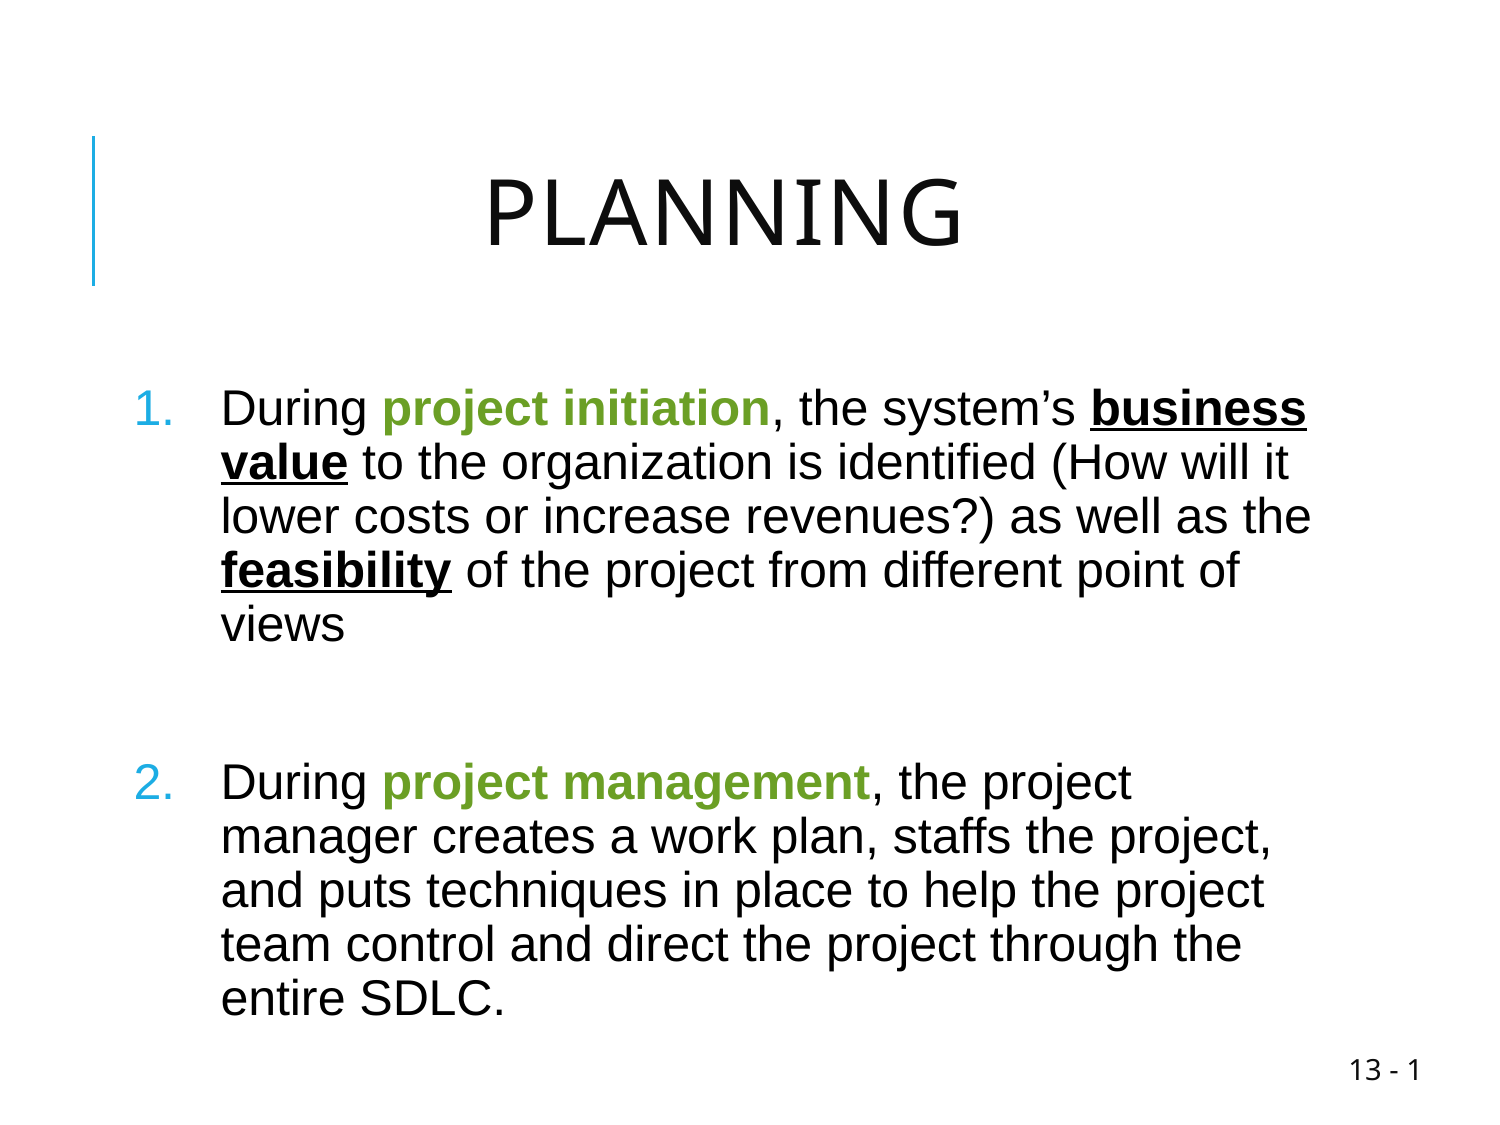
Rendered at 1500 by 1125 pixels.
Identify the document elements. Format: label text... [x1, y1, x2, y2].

slide_number 1 - 13 [1333, 1061, 1454, 1107]
title Planning [126, 96, 1322, 342]
list During project initiation, the system’s business value to the organization is identified (How will it lower costs or increase revenues?) as well as the feasibility of the project from different point of views During project management, the project manager creates a work plan, staffs the project, and puts techniques in place to help the project team control and direct the project through the entire SDLC. [126, 375, 1322, 1035]
